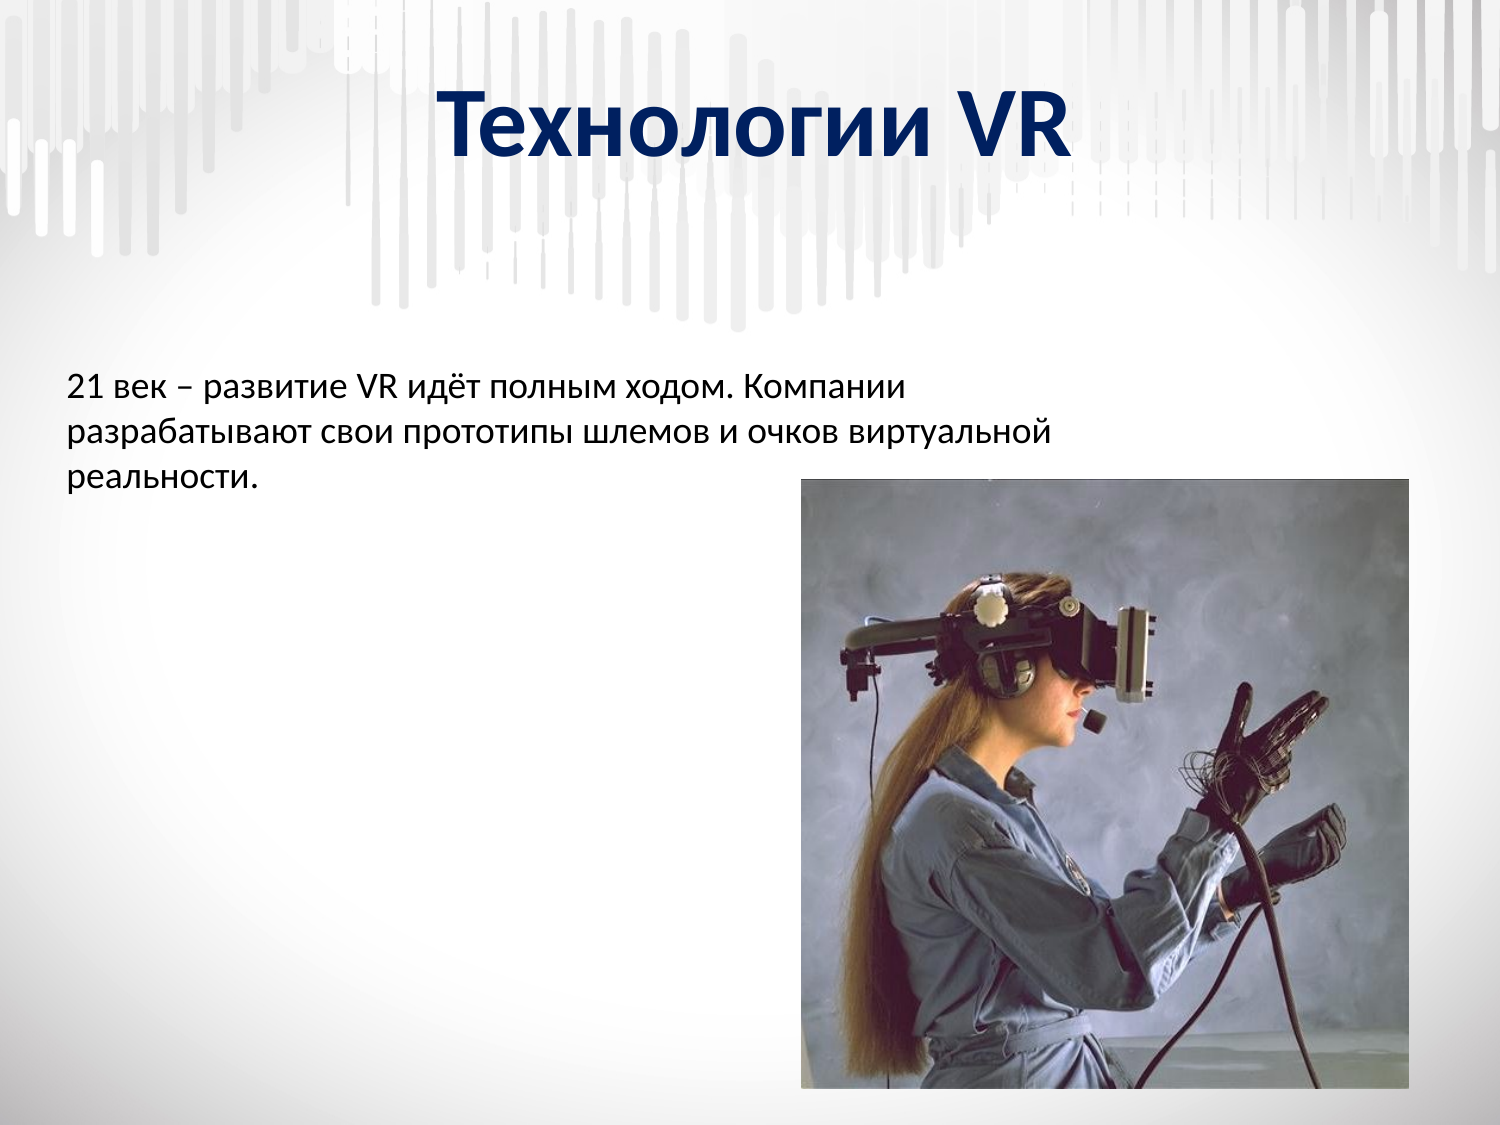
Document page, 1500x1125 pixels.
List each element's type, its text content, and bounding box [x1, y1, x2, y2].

text_box 21 век – развитие VR идёт полным ходом. Компании разрабатывают свои прототипы шлемов и очков виртуальной реальности. [51, 353, 1167, 504]
title Технологии VR [107, 58, 1402, 190]
picture [0, 0, 1500, 1125]
